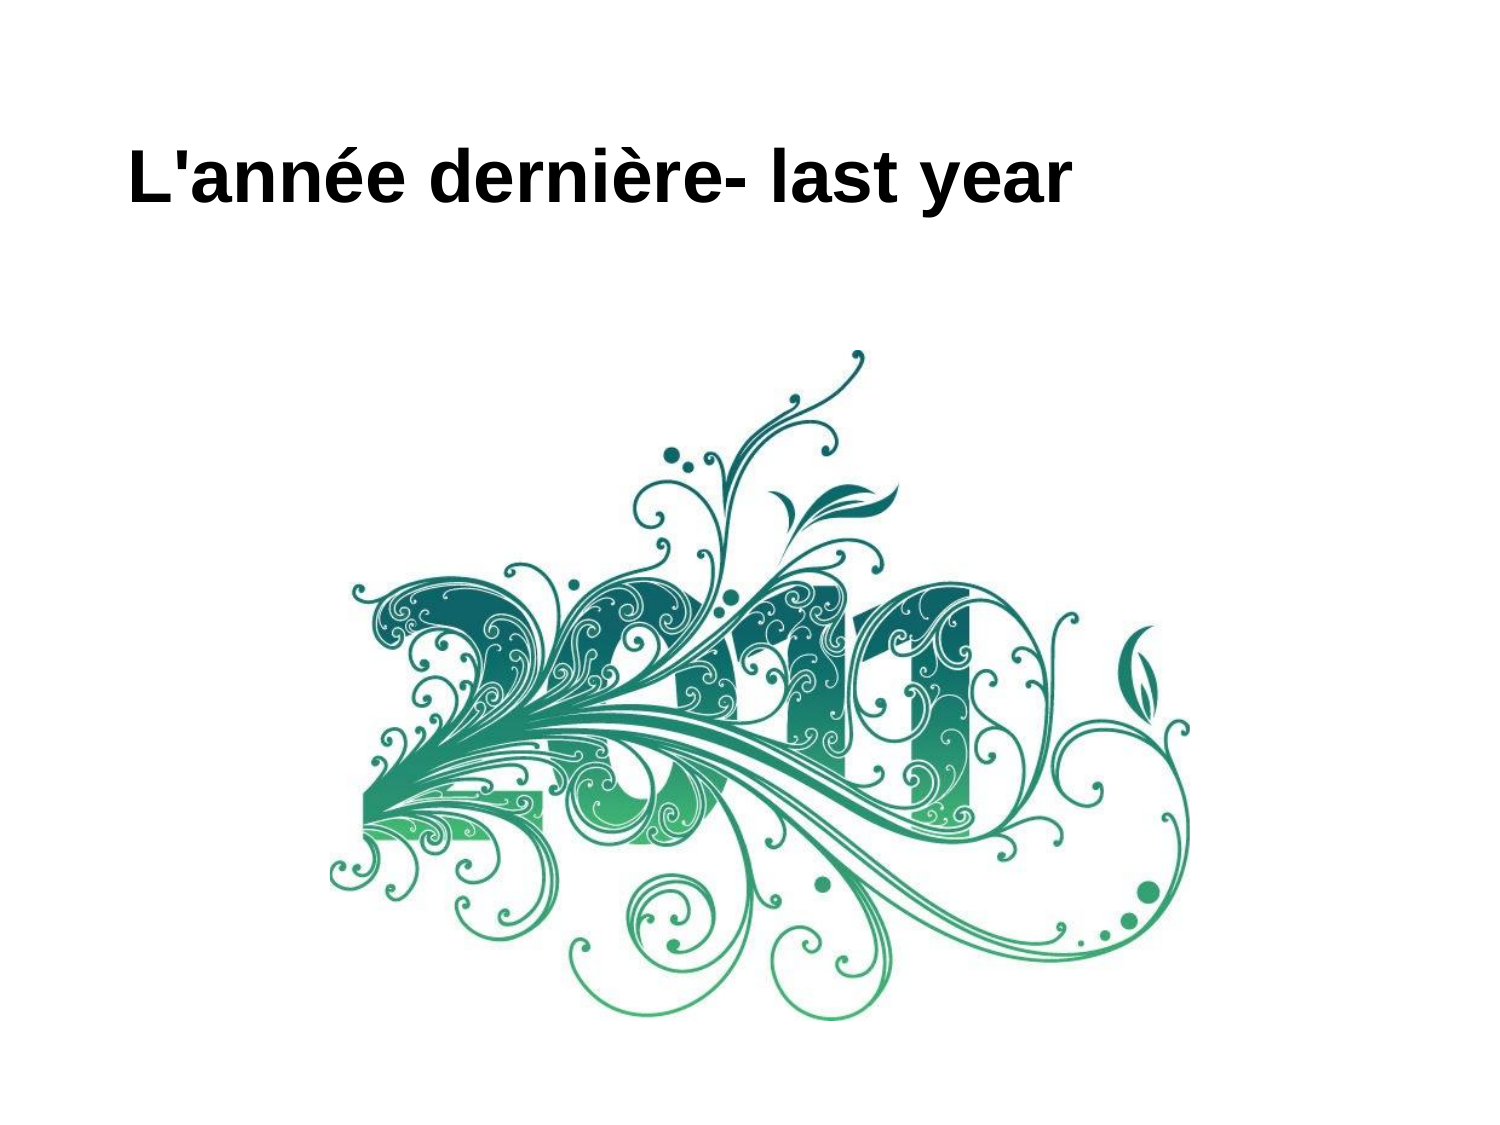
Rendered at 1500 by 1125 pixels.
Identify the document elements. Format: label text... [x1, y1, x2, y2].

text_box [329, 350, 1191, 1021]
title L'année dernière- last year [75, 14, 1425, 233]
